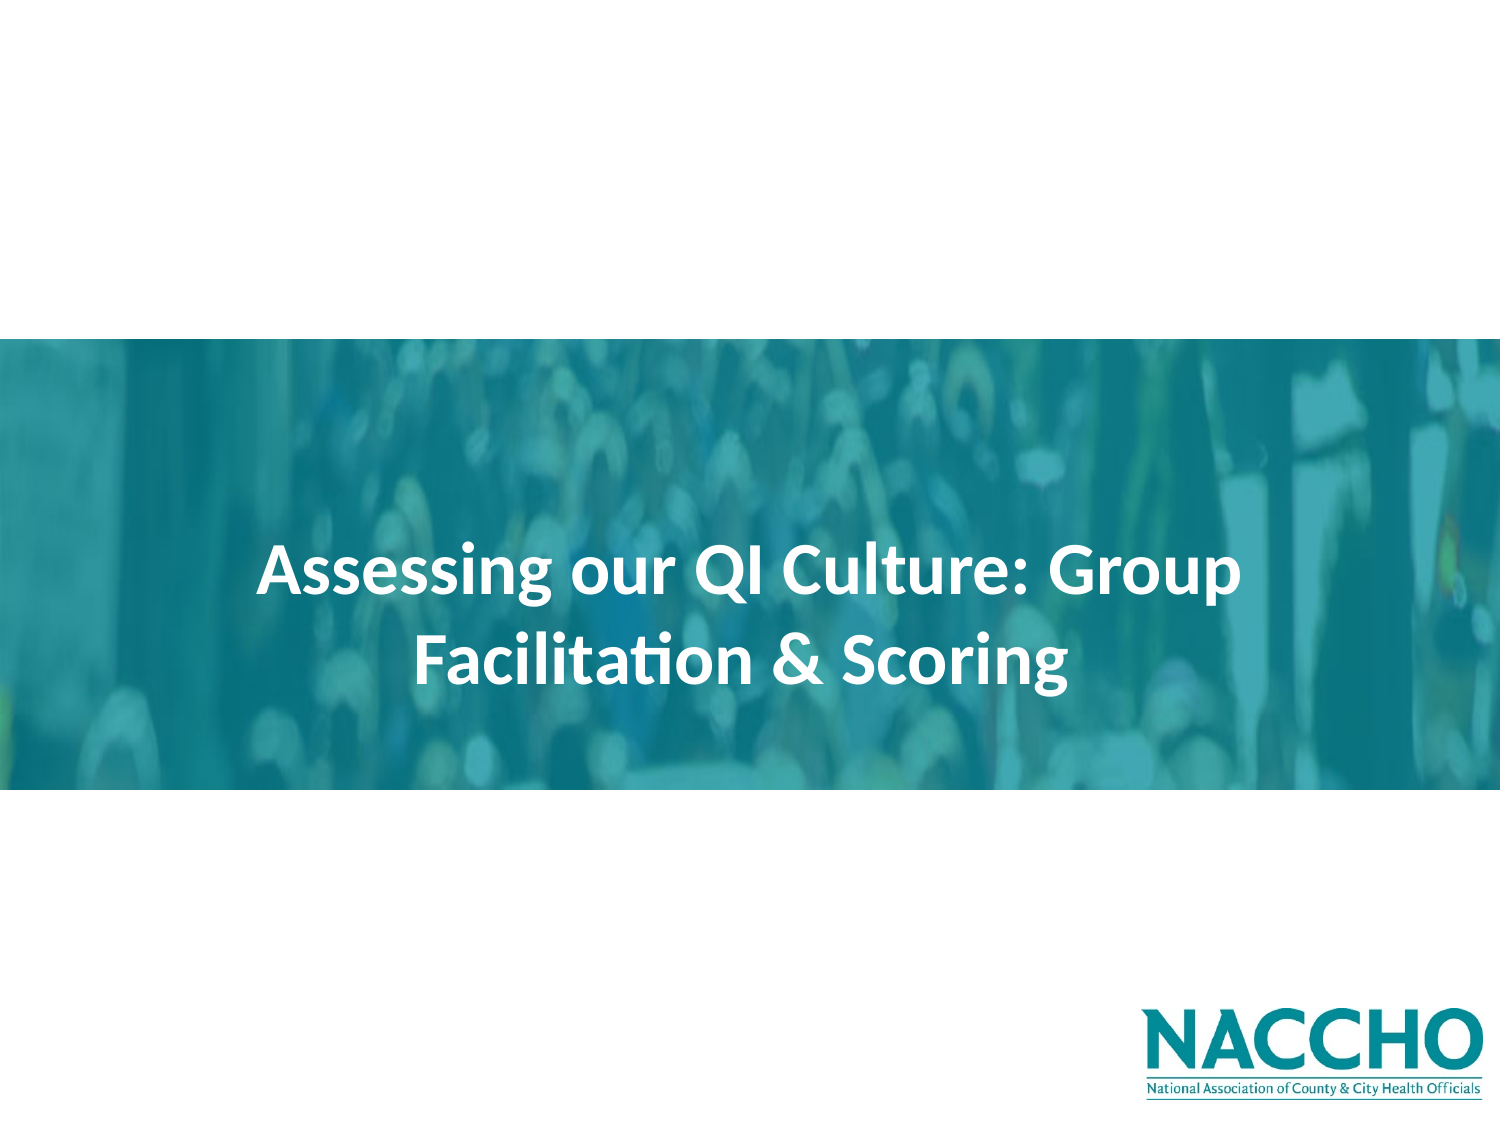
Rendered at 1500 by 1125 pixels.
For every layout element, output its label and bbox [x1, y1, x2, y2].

picture [1141, 1008, 1483, 1100]
picture [0, 339, 1500, 790]
